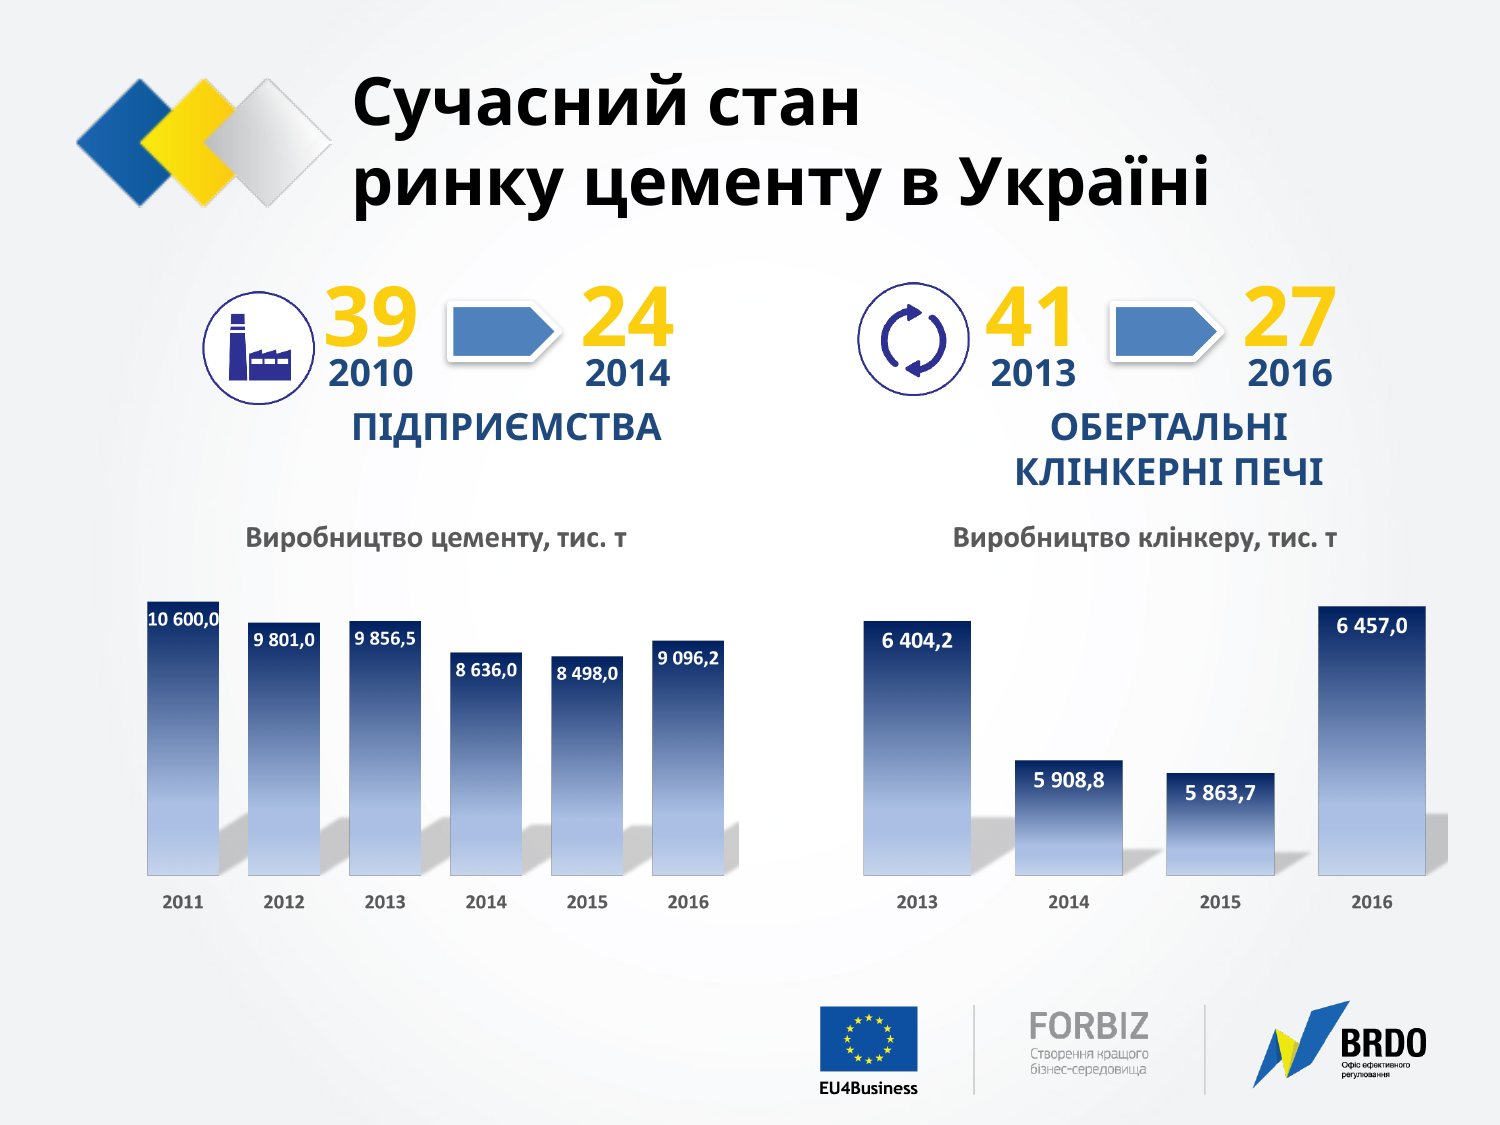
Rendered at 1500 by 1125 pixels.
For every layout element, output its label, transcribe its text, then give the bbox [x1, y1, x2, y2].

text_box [938, 255, 1385, 502]
picture [0, 0, 1500, 1125]
title Сучасний стан ринку цементу в Україні [336, 45, 1425, 233]
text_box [276, 255, 723, 457]
